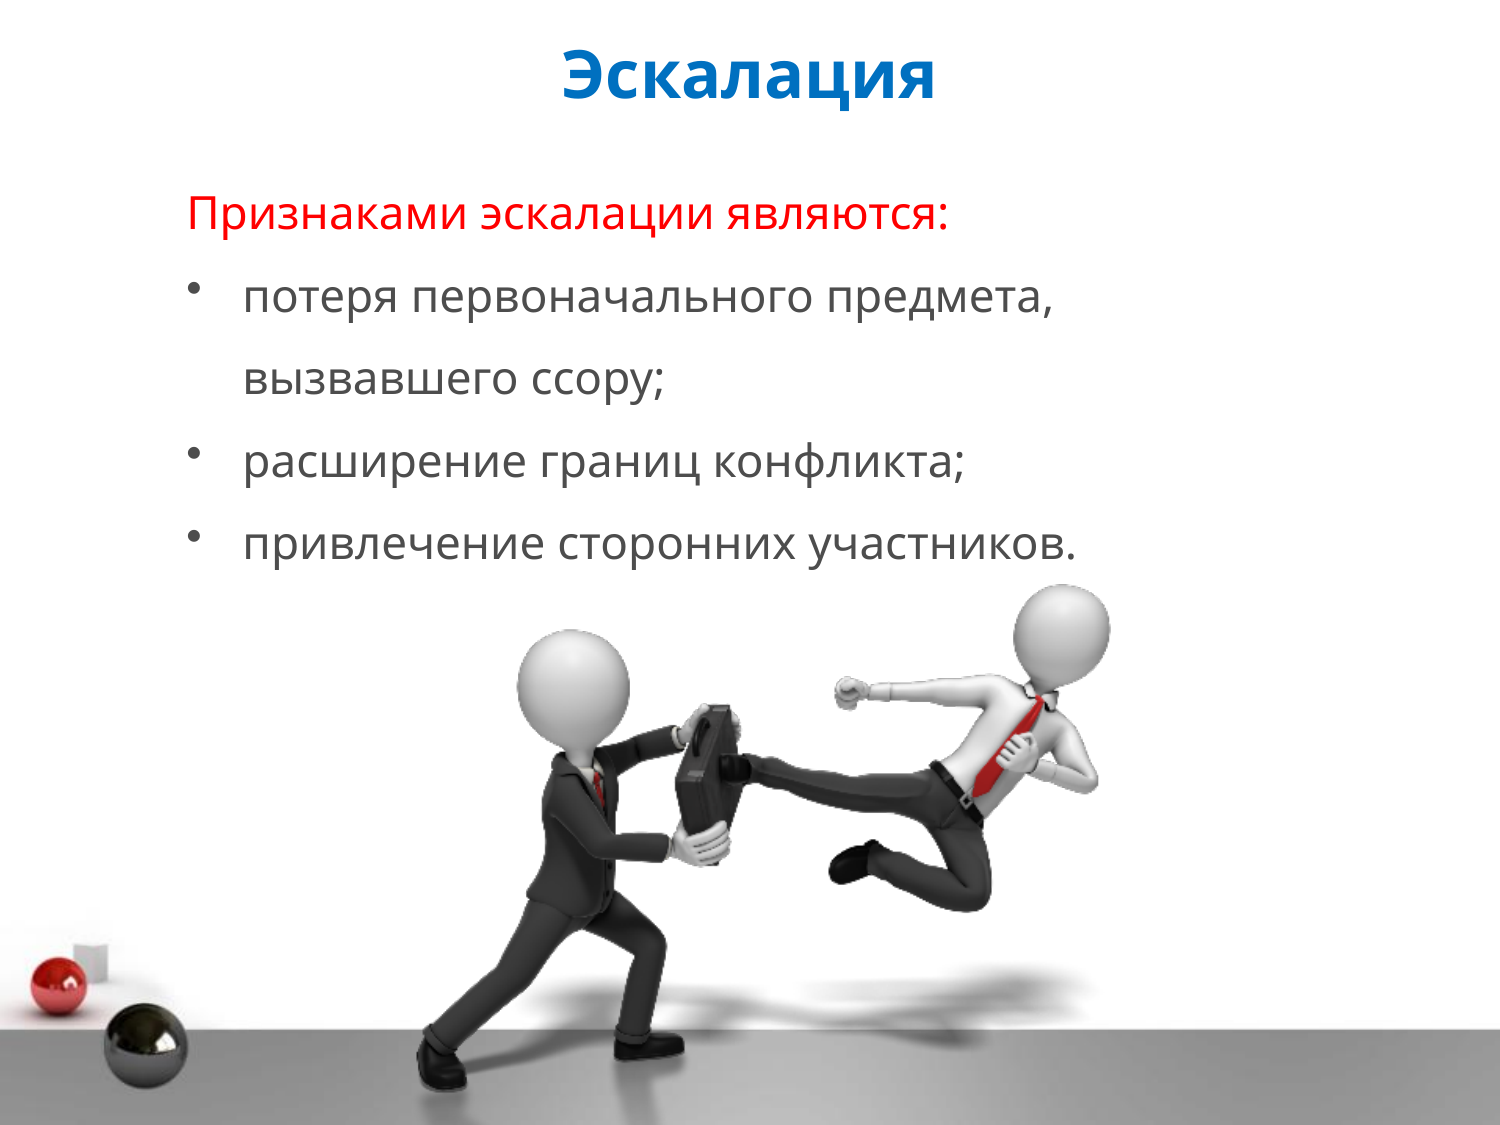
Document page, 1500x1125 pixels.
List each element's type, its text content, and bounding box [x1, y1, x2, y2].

list Признаками эскалации являются: потеря первоначального предмета, вызвавшего ссору; расширение границ конфликта; привлечение сторонних участников. [170, 148, 1282, 988]
title Эскалация [76, 18, 1424, 126]
picture [0, 0, 1500, 1125]
